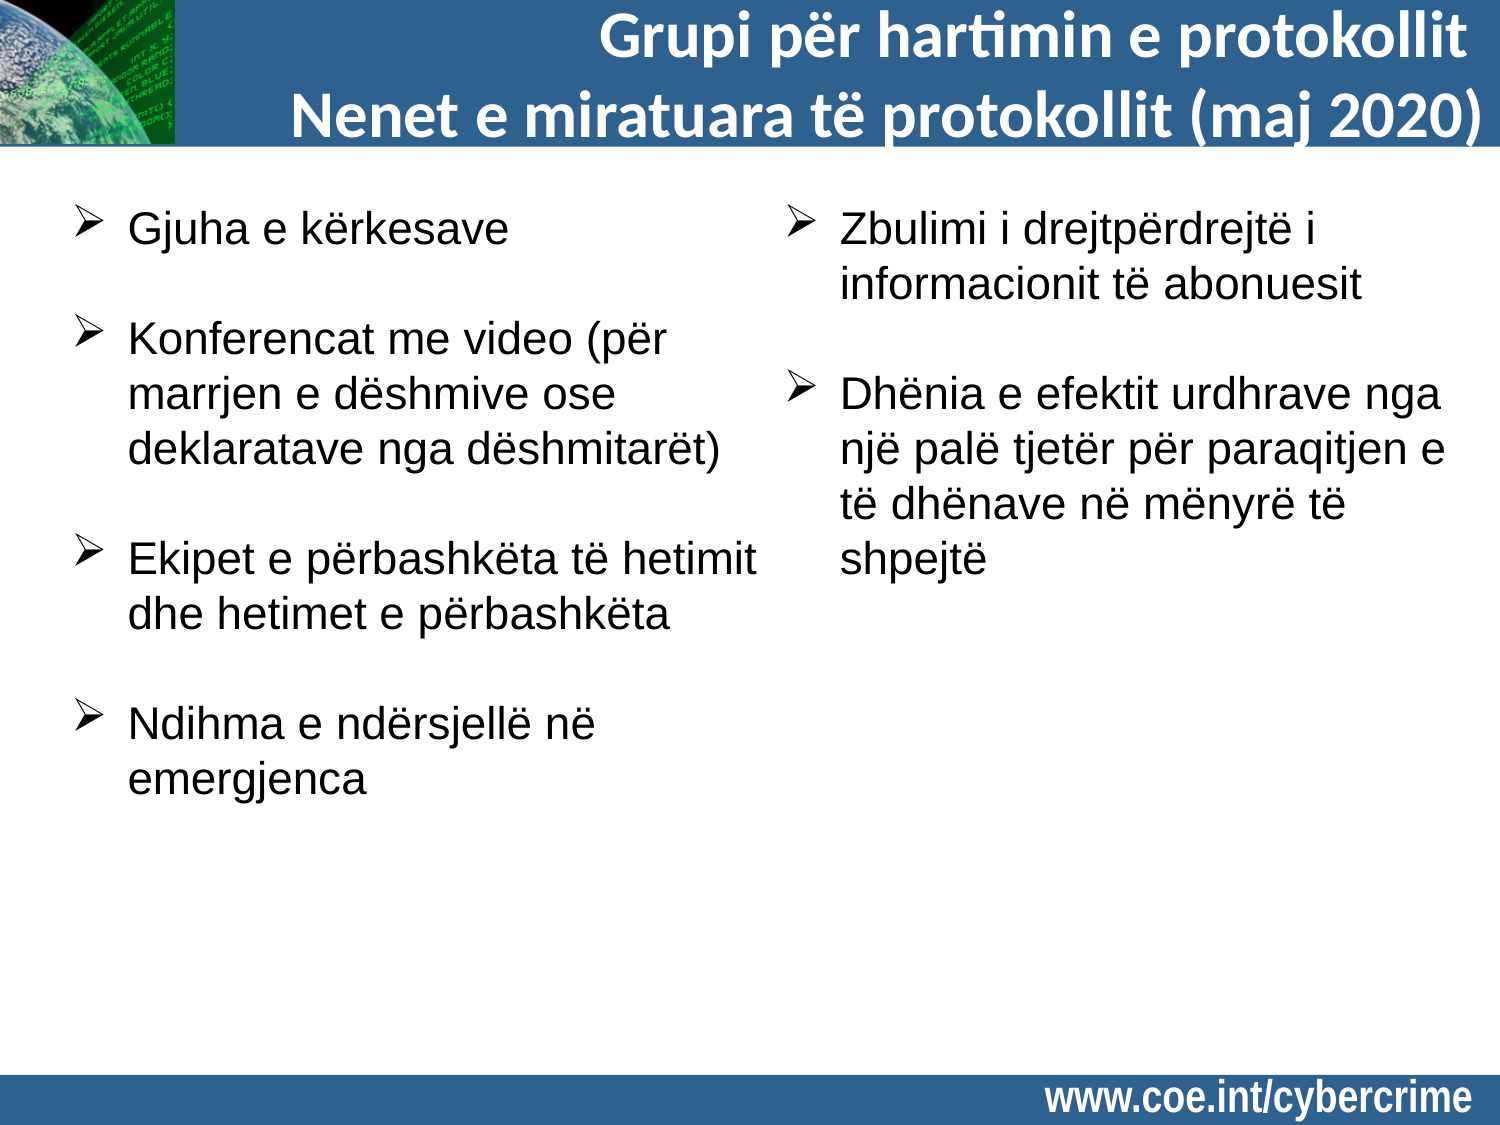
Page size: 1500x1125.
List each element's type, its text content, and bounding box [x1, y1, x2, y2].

picture [0, 0, 175, 144]
text_box www.coe.int/cybercrime [1030, 1059, 1500, 1125]
text_box Grupi për hartimin e protokollit Nenet e miratuara të protokollit (maj 2020) [177, 0, 1500, 149]
text_box [0, 1073, 1030, 1125]
text_box Gjuha e kërkesave Konferencat me video (për marrjen e dëshmive ose deklaratave nga dëshmitarët) Ekipet e përbashkëta të hetimit dhe hetimet e përbashkëta Ndihma e ndërsjellë në emergjenca [56, 191, 807, 866]
text_box Zbulimi i drejtpërdrejtë i informacionit të abonuesit Dhënia e efektit urdhrave nga një palë tjetër për paraqitjen e të dhënave në mënyrë të shpejtë [768, 191, 1485, 591]
